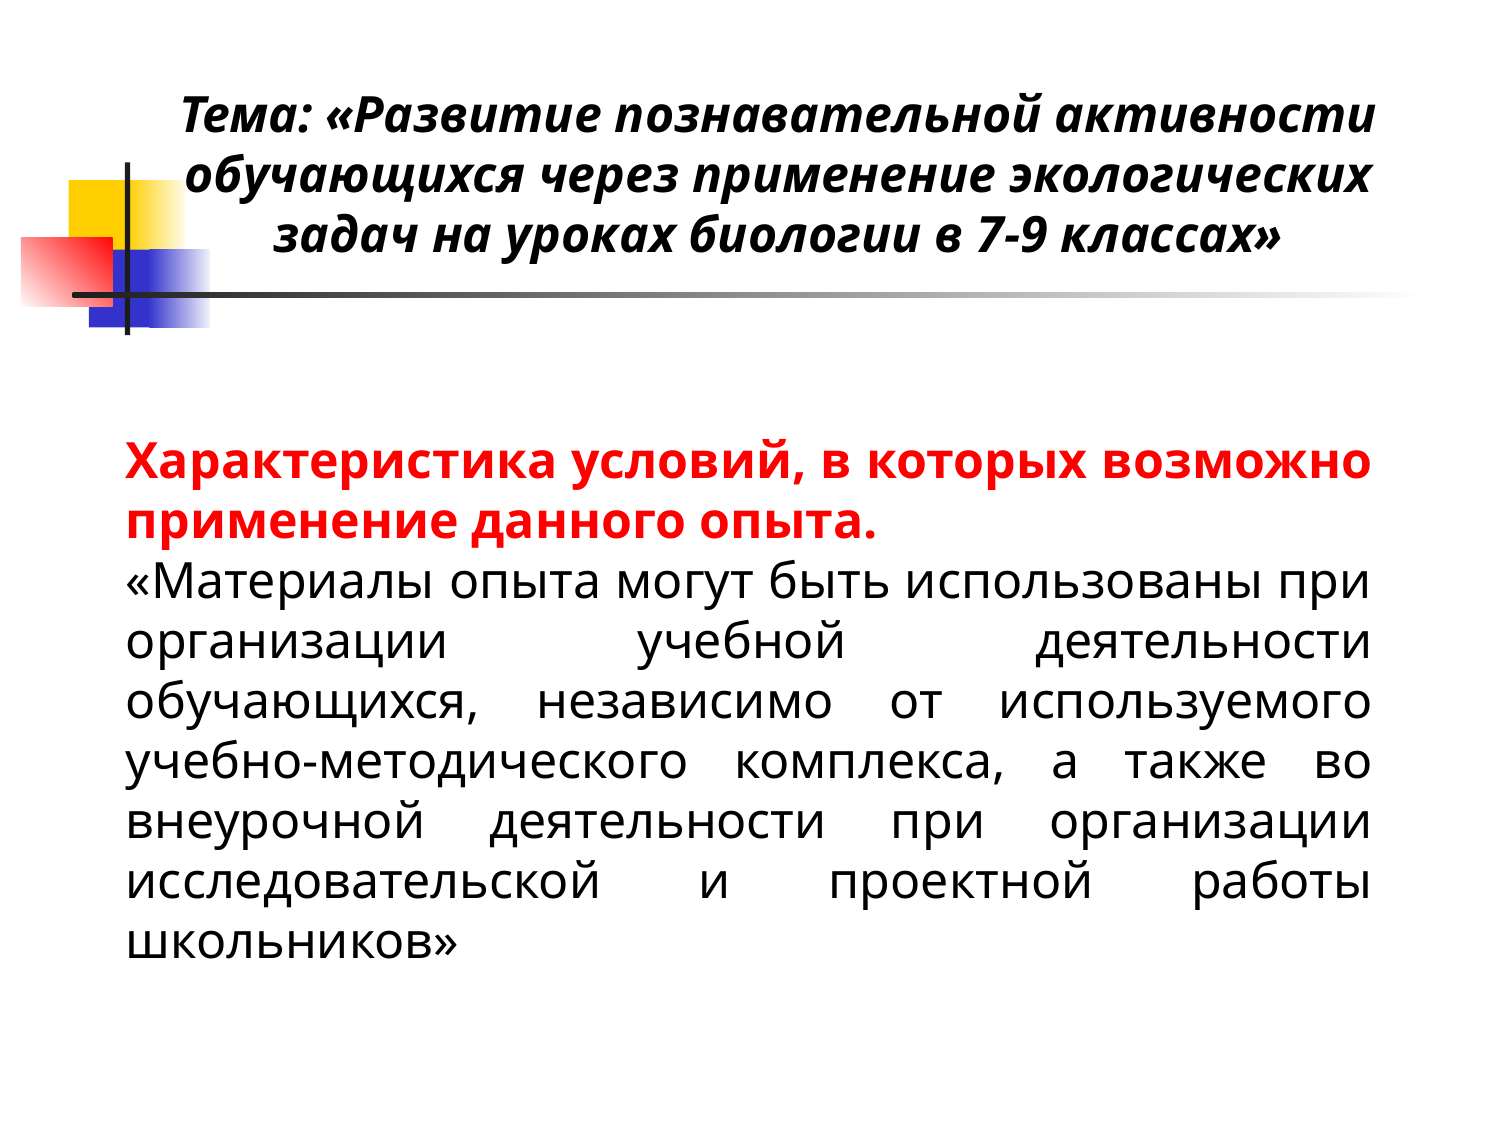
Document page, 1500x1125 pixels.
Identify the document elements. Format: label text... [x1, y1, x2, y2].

text_box Характеристика условий, в которых возможно применение данного опыта. «Материалы опыта могут быть использованы при организации учебной деятельности обучающихся, независимо от используемого учебно-методического комплекса, а также во внеурочной деятельности при организации исследовательской и проектной работы школьников» [111, 420, 1388, 976]
text_box Тема: «Развитие познавательной активности обучающихся через применение экологических задач на уроках биологии в 7-9 классах» [111, 75, 1446, 270]
